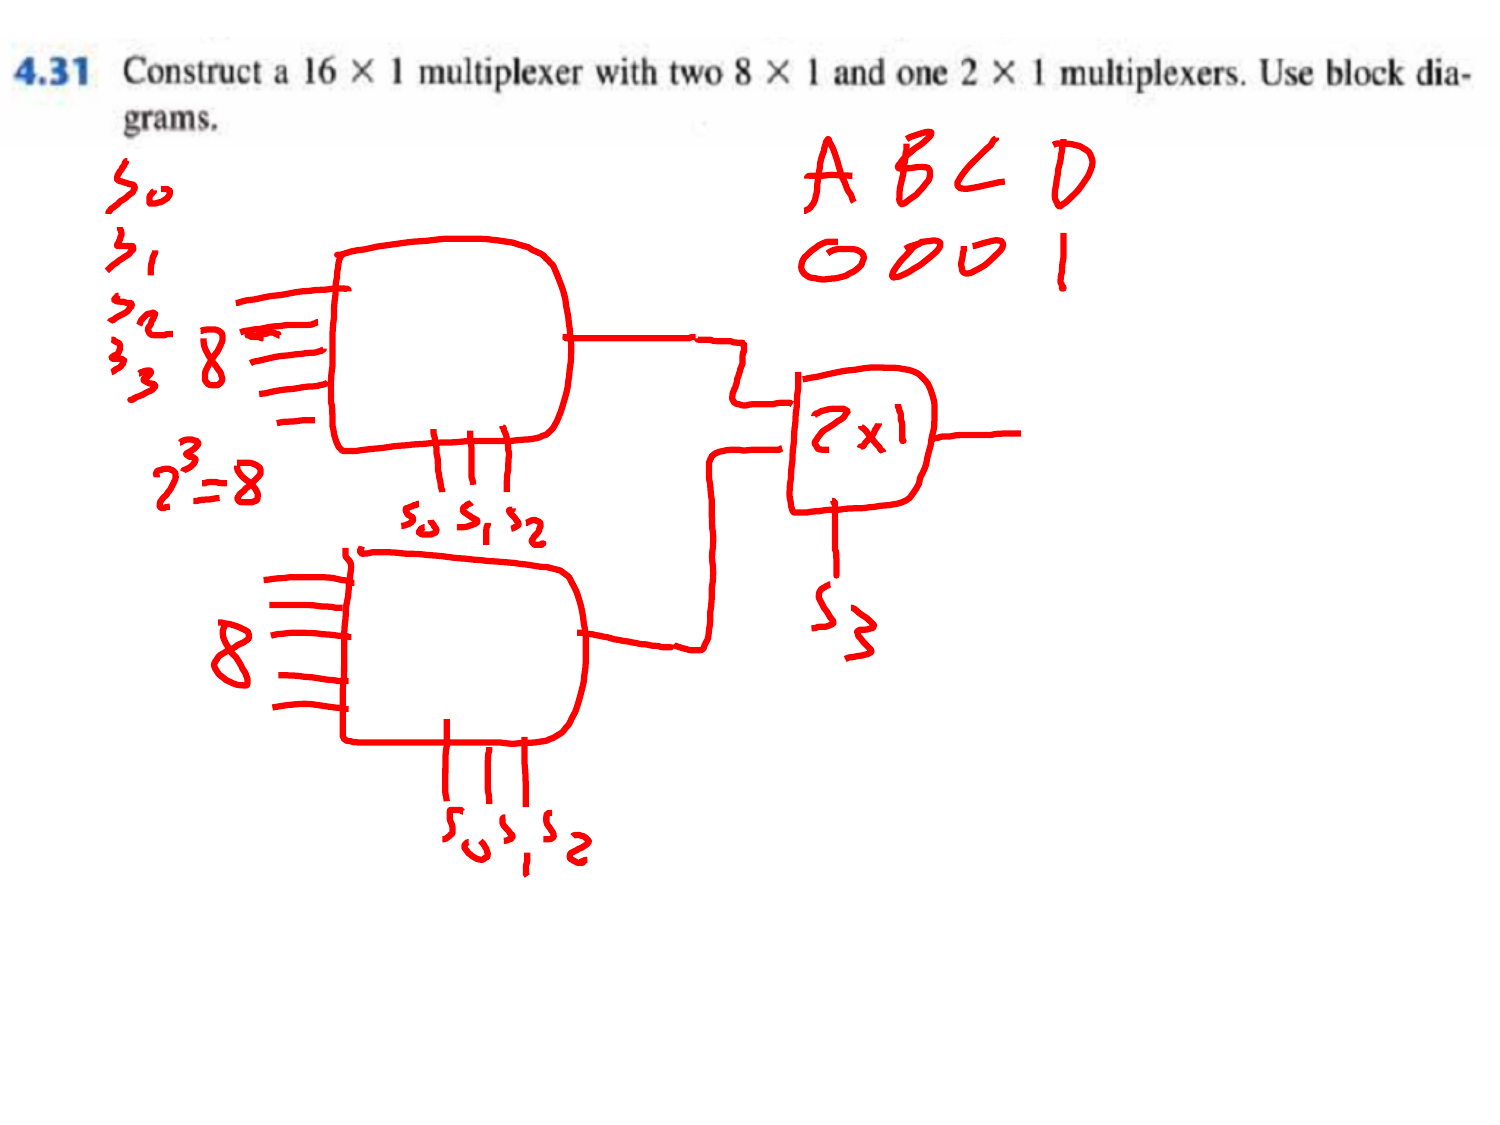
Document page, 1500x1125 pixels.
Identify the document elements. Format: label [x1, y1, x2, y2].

picture [0, 37, 1500, 149]
text_box [247, 131, 1093, 339]
text_box [106, 160, 1022, 877]
